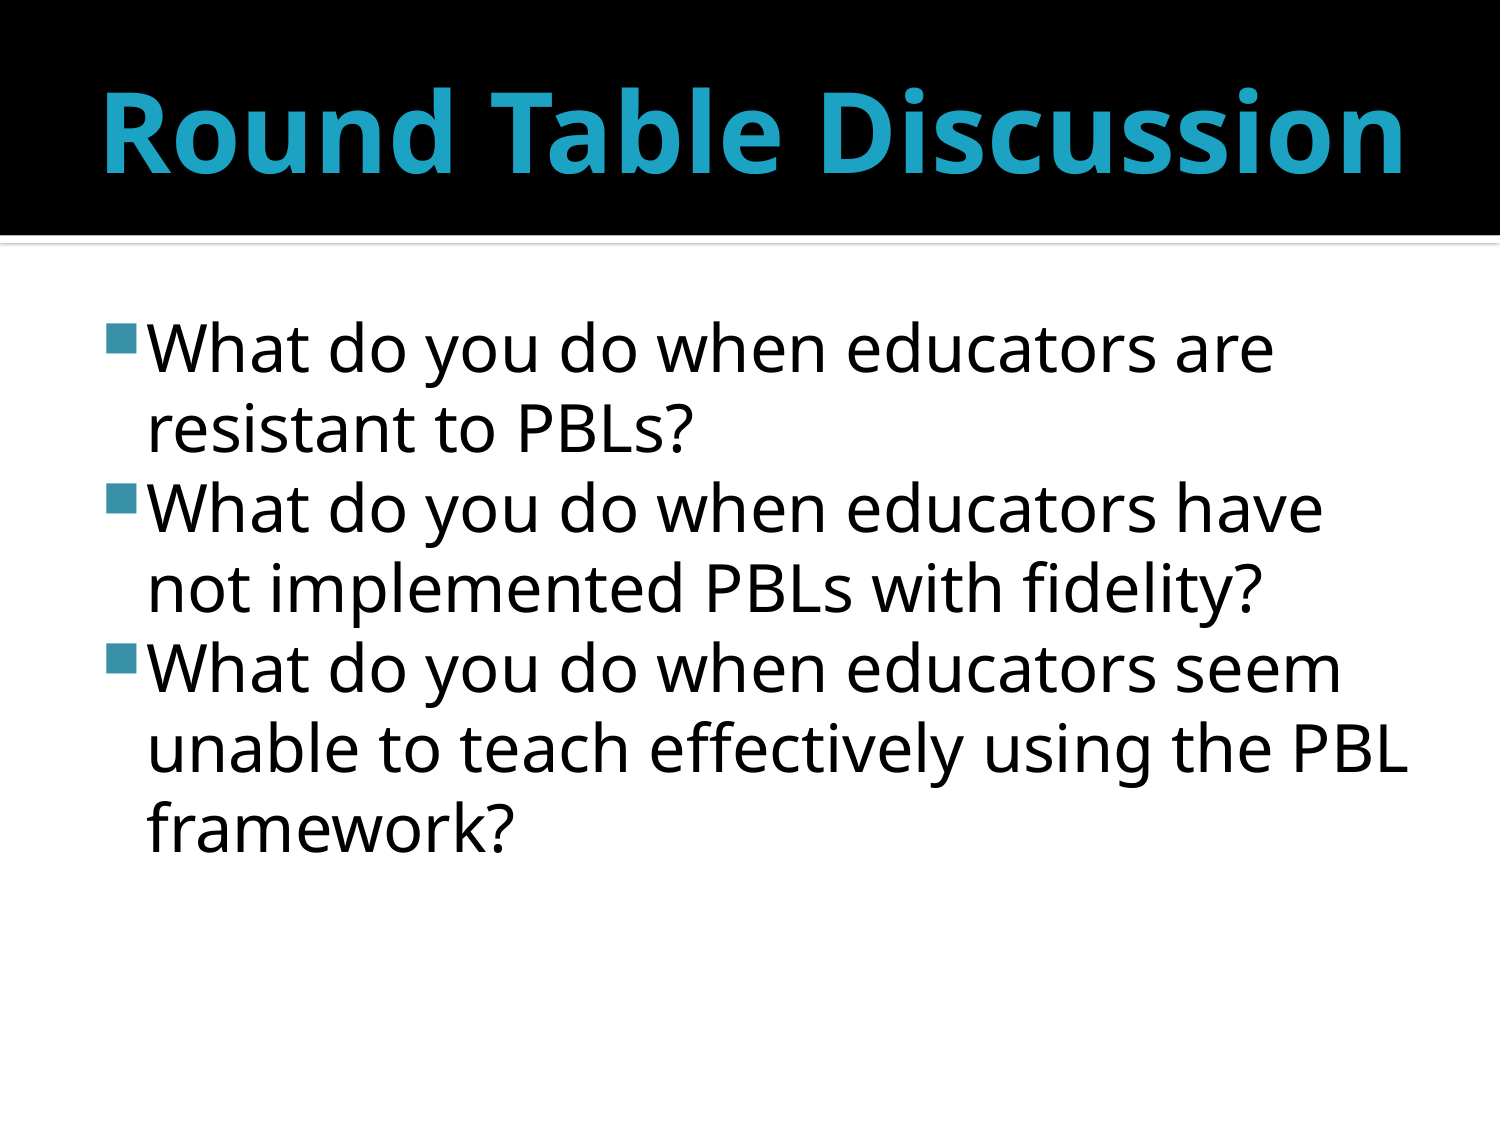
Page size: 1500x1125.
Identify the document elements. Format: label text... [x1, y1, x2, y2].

list What do you do when educators are resistant to PBLs? What do you do when educators have not implemented PBLs with fidelity? What do you do when educators seem unable to teach effectively using the PBL framework? [75, 291, 1425, 1050]
title Round Table Discussion [75, 25, 1425, 231]
